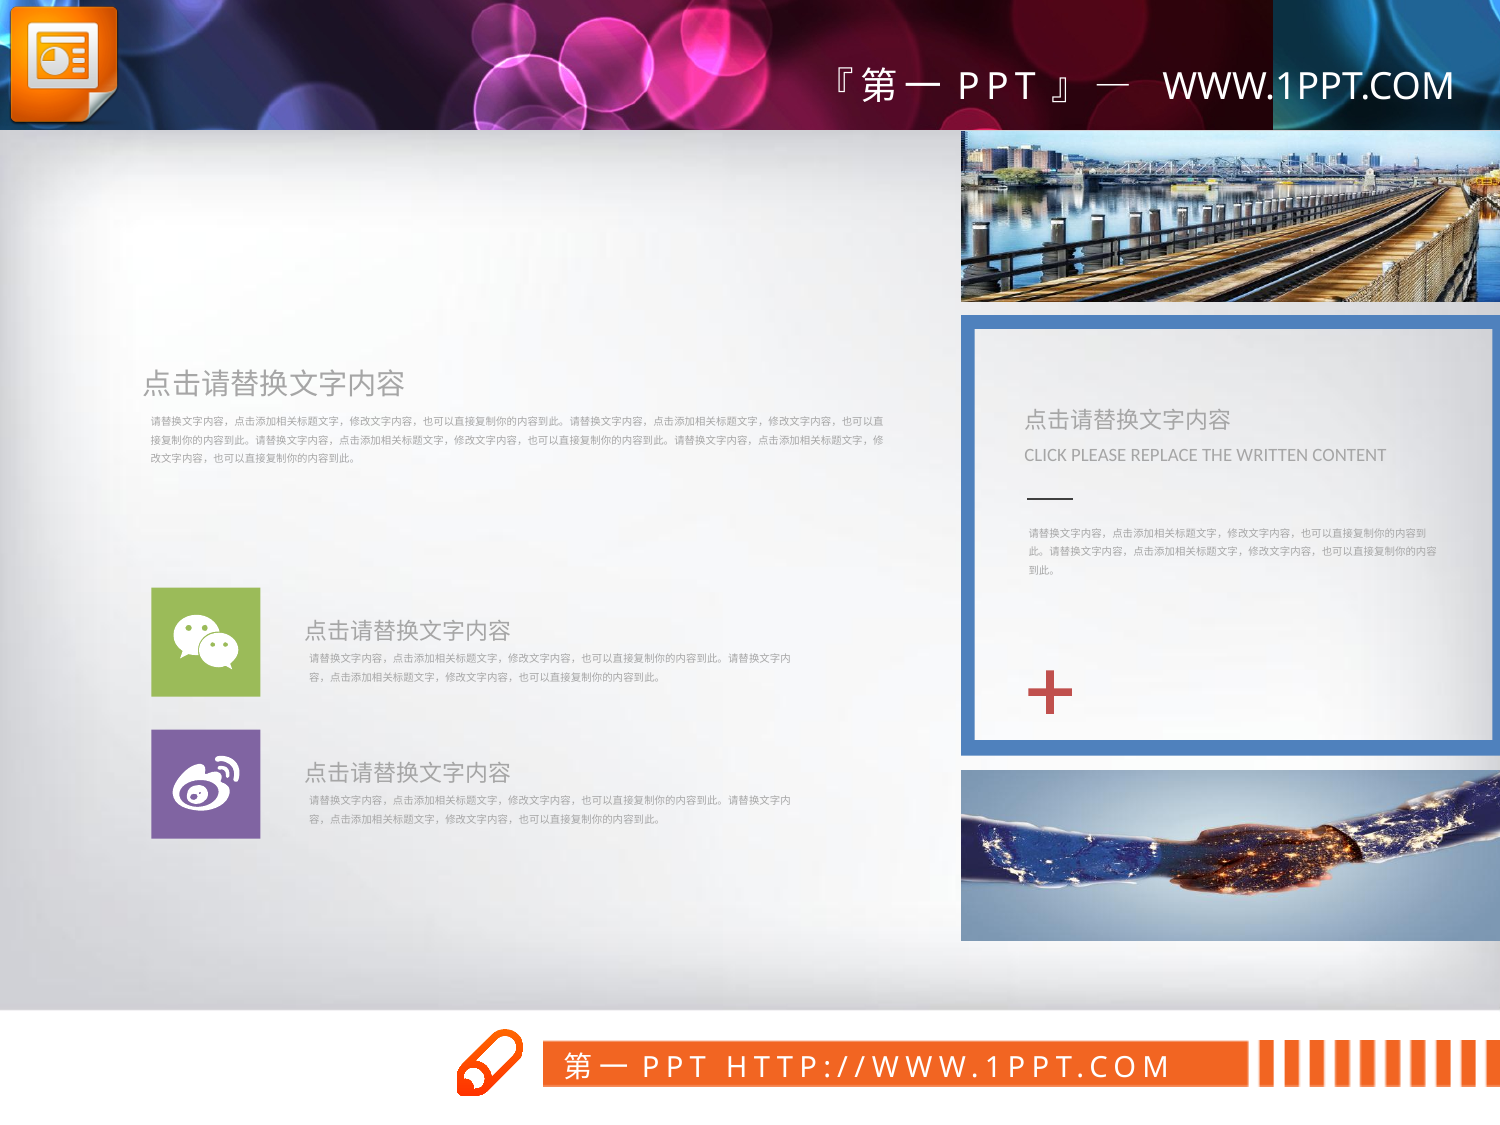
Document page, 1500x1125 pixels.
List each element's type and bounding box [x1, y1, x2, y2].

text_box [151, 729, 808, 839]
text_box [127, 340, 908, 474]
text_box [959, 313, 1500, 758]
text_box [959, 769, 1500, 942]
picture [543, 1040, 1500, 1087]
text_box [1026, 668, 1074, 716]
text_box [151, 587, 808, 697]
picture [0, 0, 1500, 1012]
text_box [1008, 383, 1458, 567]
picture [977, 331, 1490, 738]
text_box [959, 129, 1500, 303]
